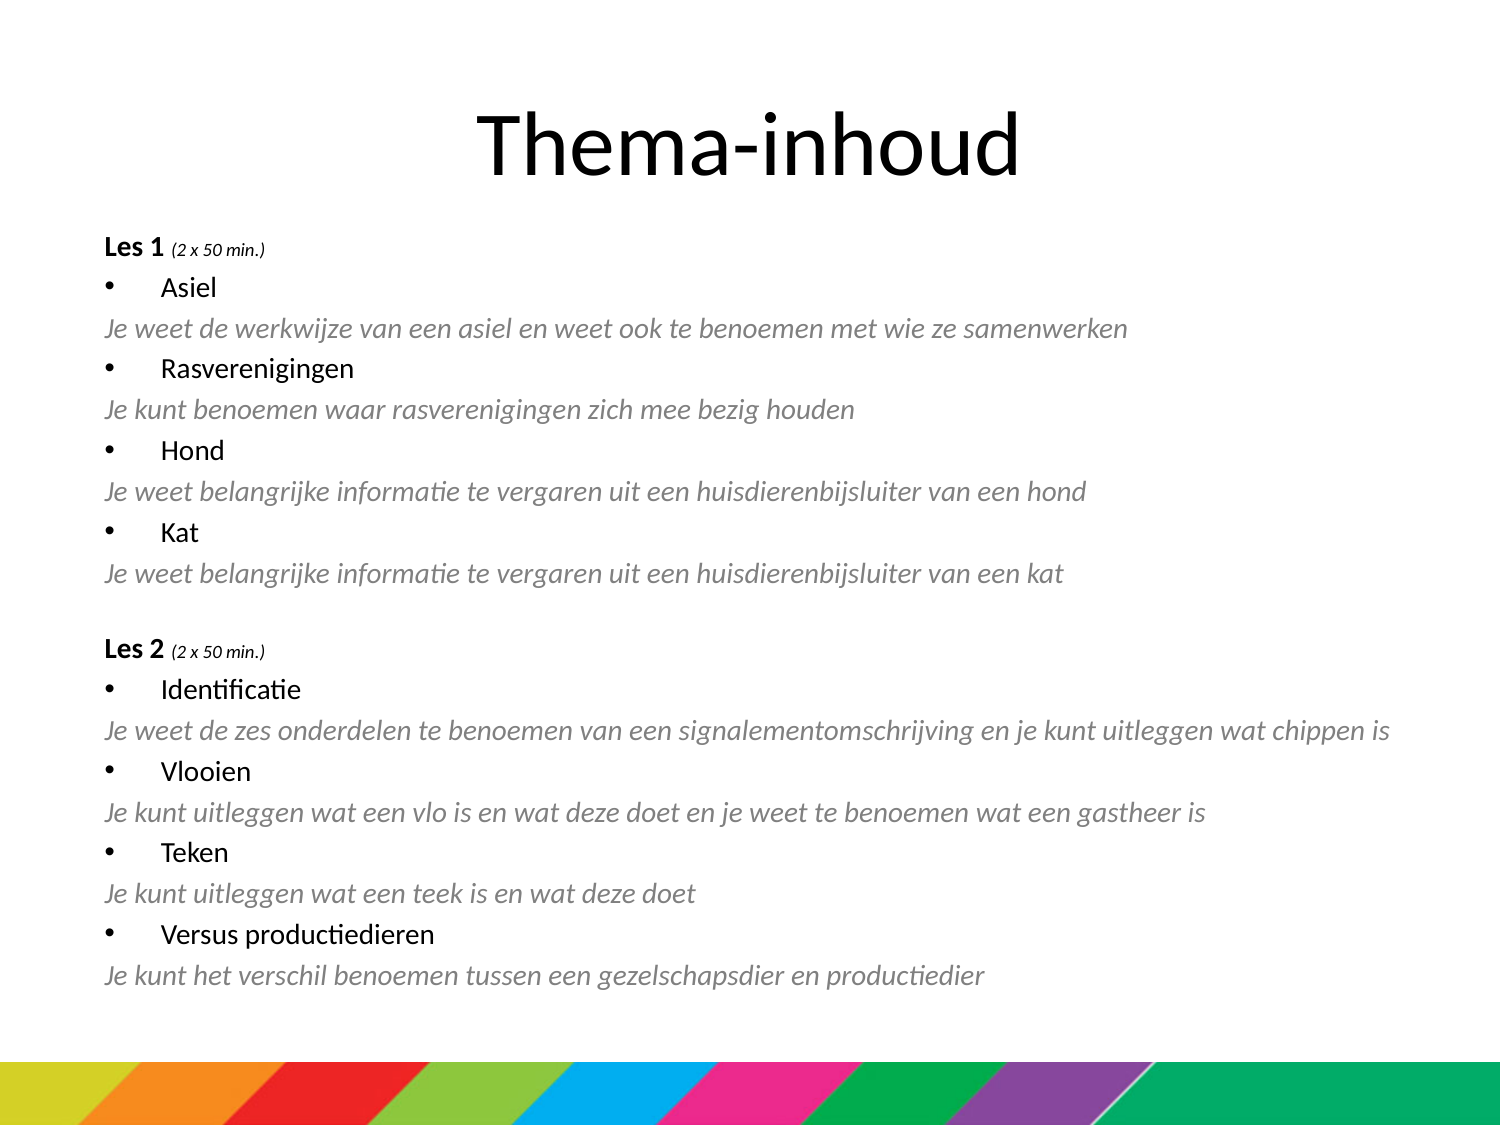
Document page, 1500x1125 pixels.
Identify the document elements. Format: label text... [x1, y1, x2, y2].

picture [656, 1062, 1500, 1125]
title Thema-inhoud [75, 45, 1425, 233]
list Les 1 (2 x 50 min.) Asiel Je weet de werkwijze van een asiel en weet ook te benoemen met wie ze samenwerken Rasverenigingen Je kunt benoemen waar rasverenigingen zich mee bezig houden Hond Je weet belangrijke informatie te vergaren uit een huisdierenbijsluiter van een hond Kat Je weet belangrijke informatie te vergaren uit een huisdierenbijsluiter van een kat Les 2 (2 x 50 min.) Identificatie Je weet de zes onderdelen te benoemen van een signalementomschrijving en je kunt uitleggen wat chippen is Vlooien Je kunt uitleggen wat een vlo is en wat deze doet en je weet te benoemen wat een gastheer is Teken Je kunt uitleggen wat een teek is en wat deze doet Versus productiedieren Je kunt het verschil benoemen tussen een gezelschapsdier en productiedier [89, 219, 1410, 1020]
picture [0, 1062, 574, 1125]
